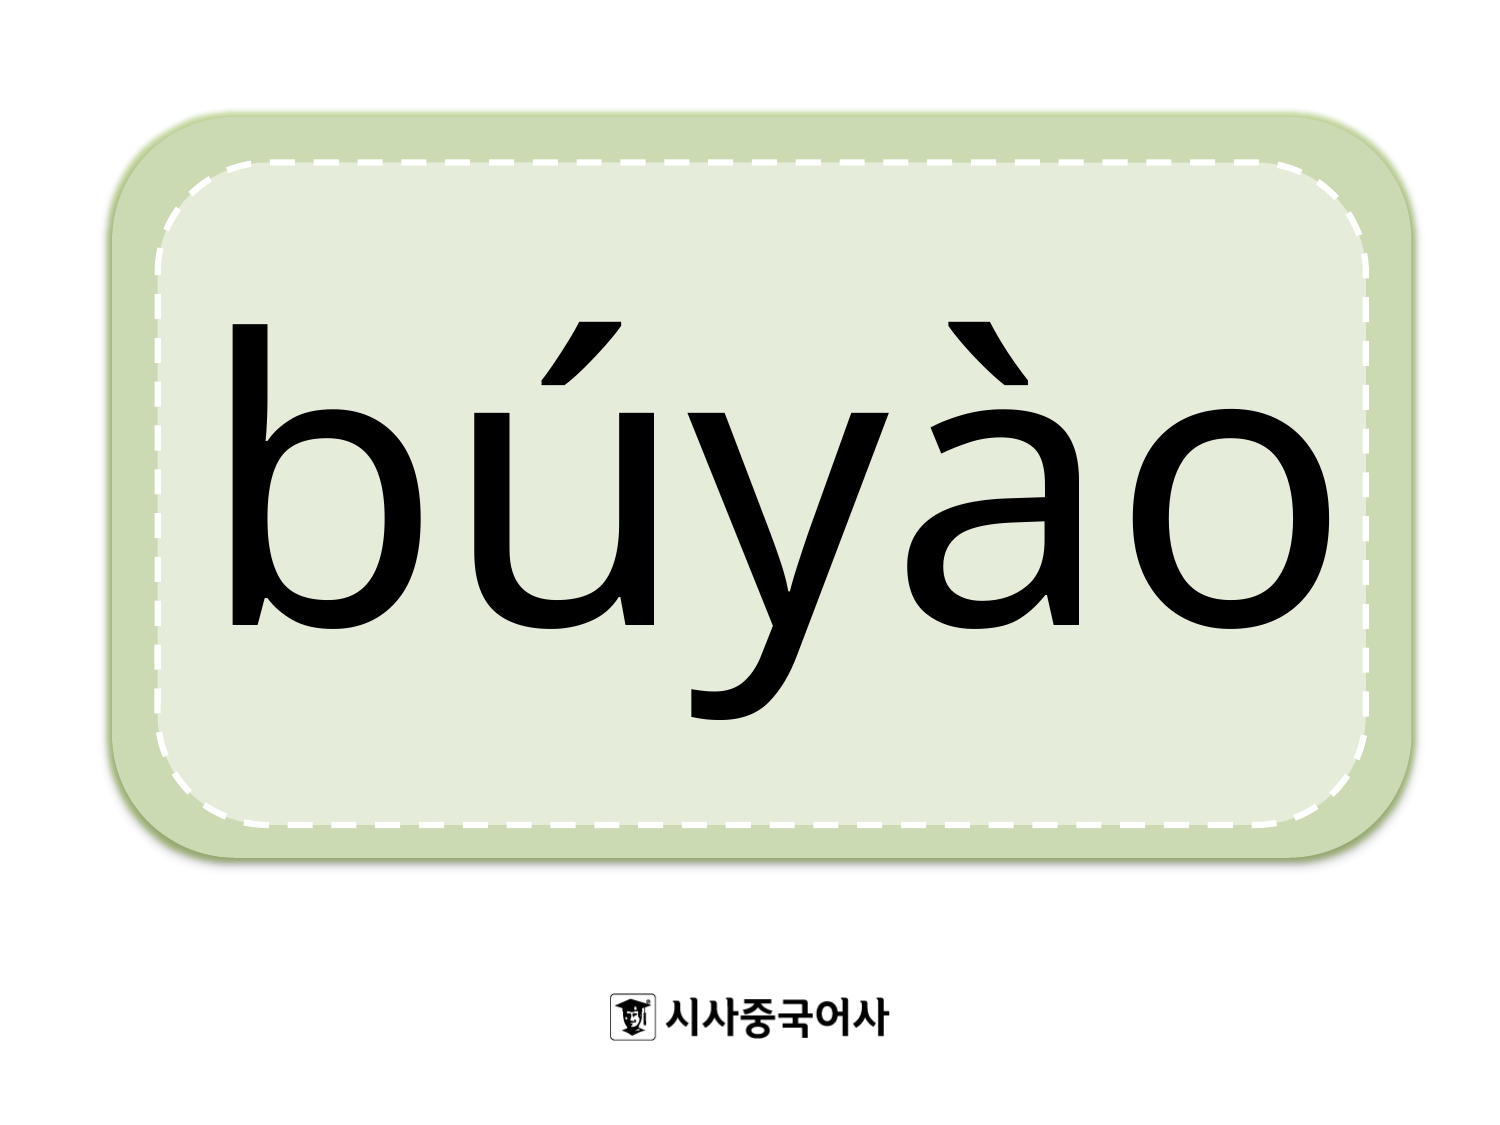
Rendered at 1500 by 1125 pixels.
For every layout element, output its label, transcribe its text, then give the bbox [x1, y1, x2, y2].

text_box búyào [171, 136, 1380, 799]
picture [602, 987, 898, 1047]
